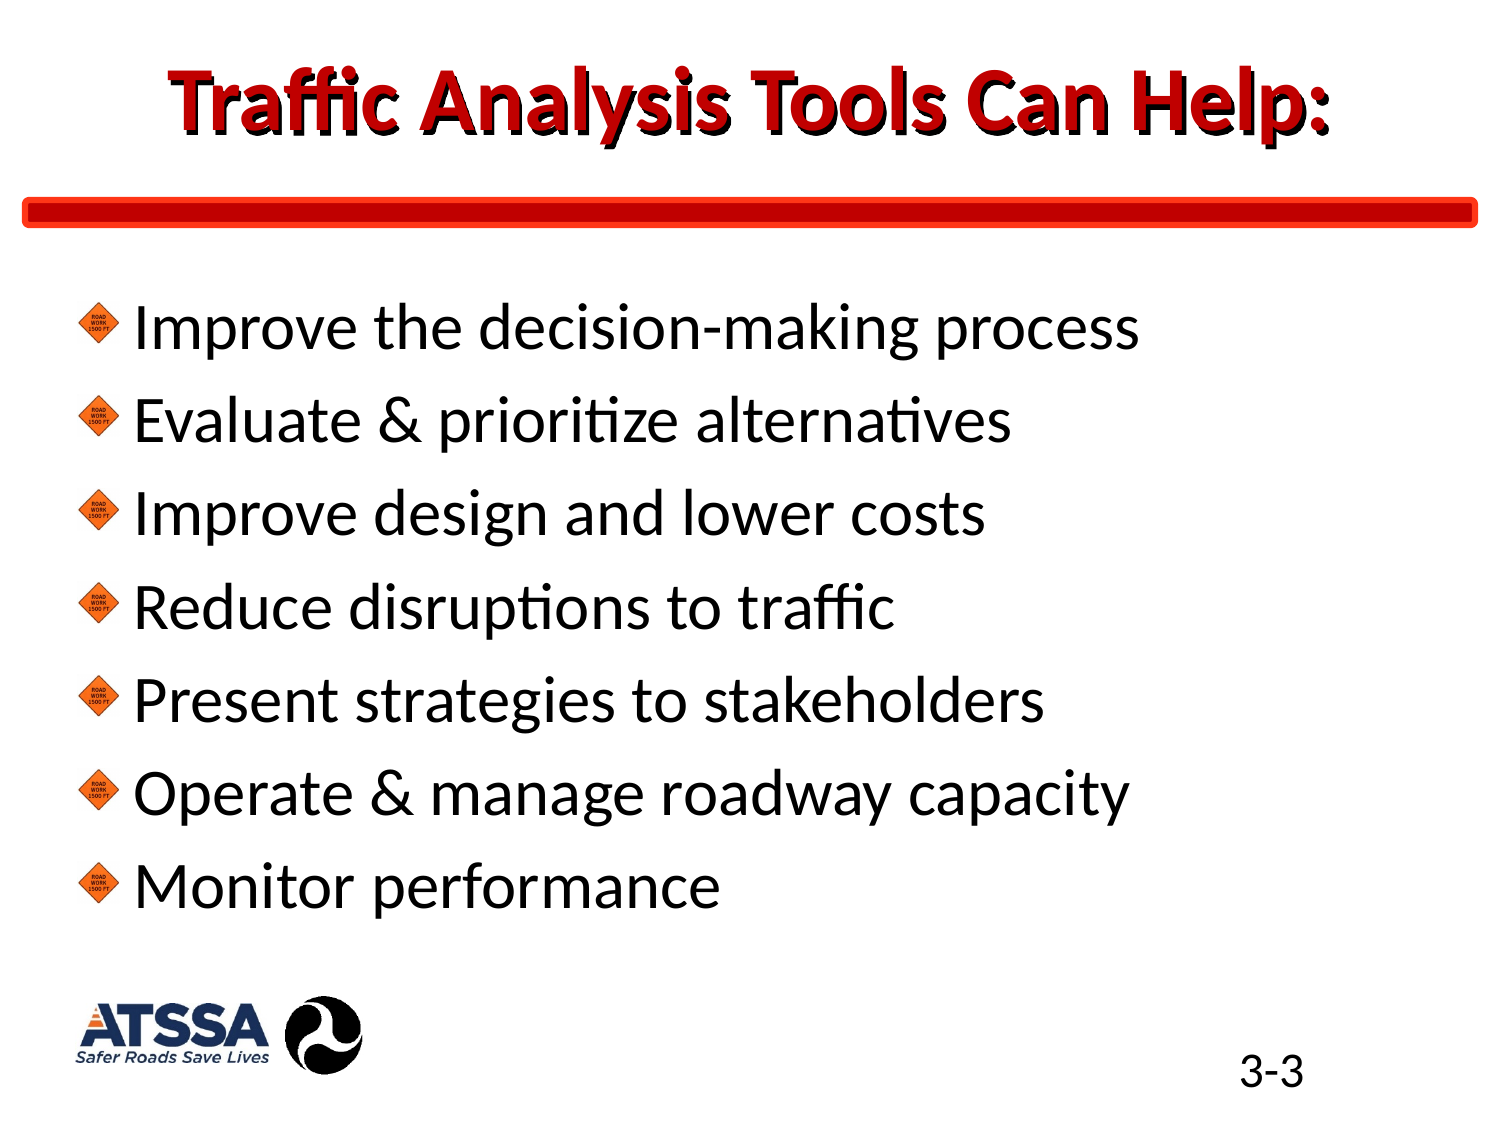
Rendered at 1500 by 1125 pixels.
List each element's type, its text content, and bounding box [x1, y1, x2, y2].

picture [77, 301, 120, 344]
title Traffic Analysis Tools Can Help: [0, 0, 1500, 188]
picture [77, 768, 120, 811]
picture [77, 394, 120, 437]
picture [75, 1003, 269, 1063]
picture [77, 861, 120, 904]
list Improve the decision-making process Evaluate & prioritize alternatives Improve design and lower costs Reduce disruptions to traffic Present strategies to stakeholders Operate & manage roadway capacity Monitor performance [62, 274, 1463, 988]
picture [276, 989, 370, 1077]
picture [77, 674, 120, 717]
picture [77, 488, 120, 531]
picture [77, 581, 120, 624]
